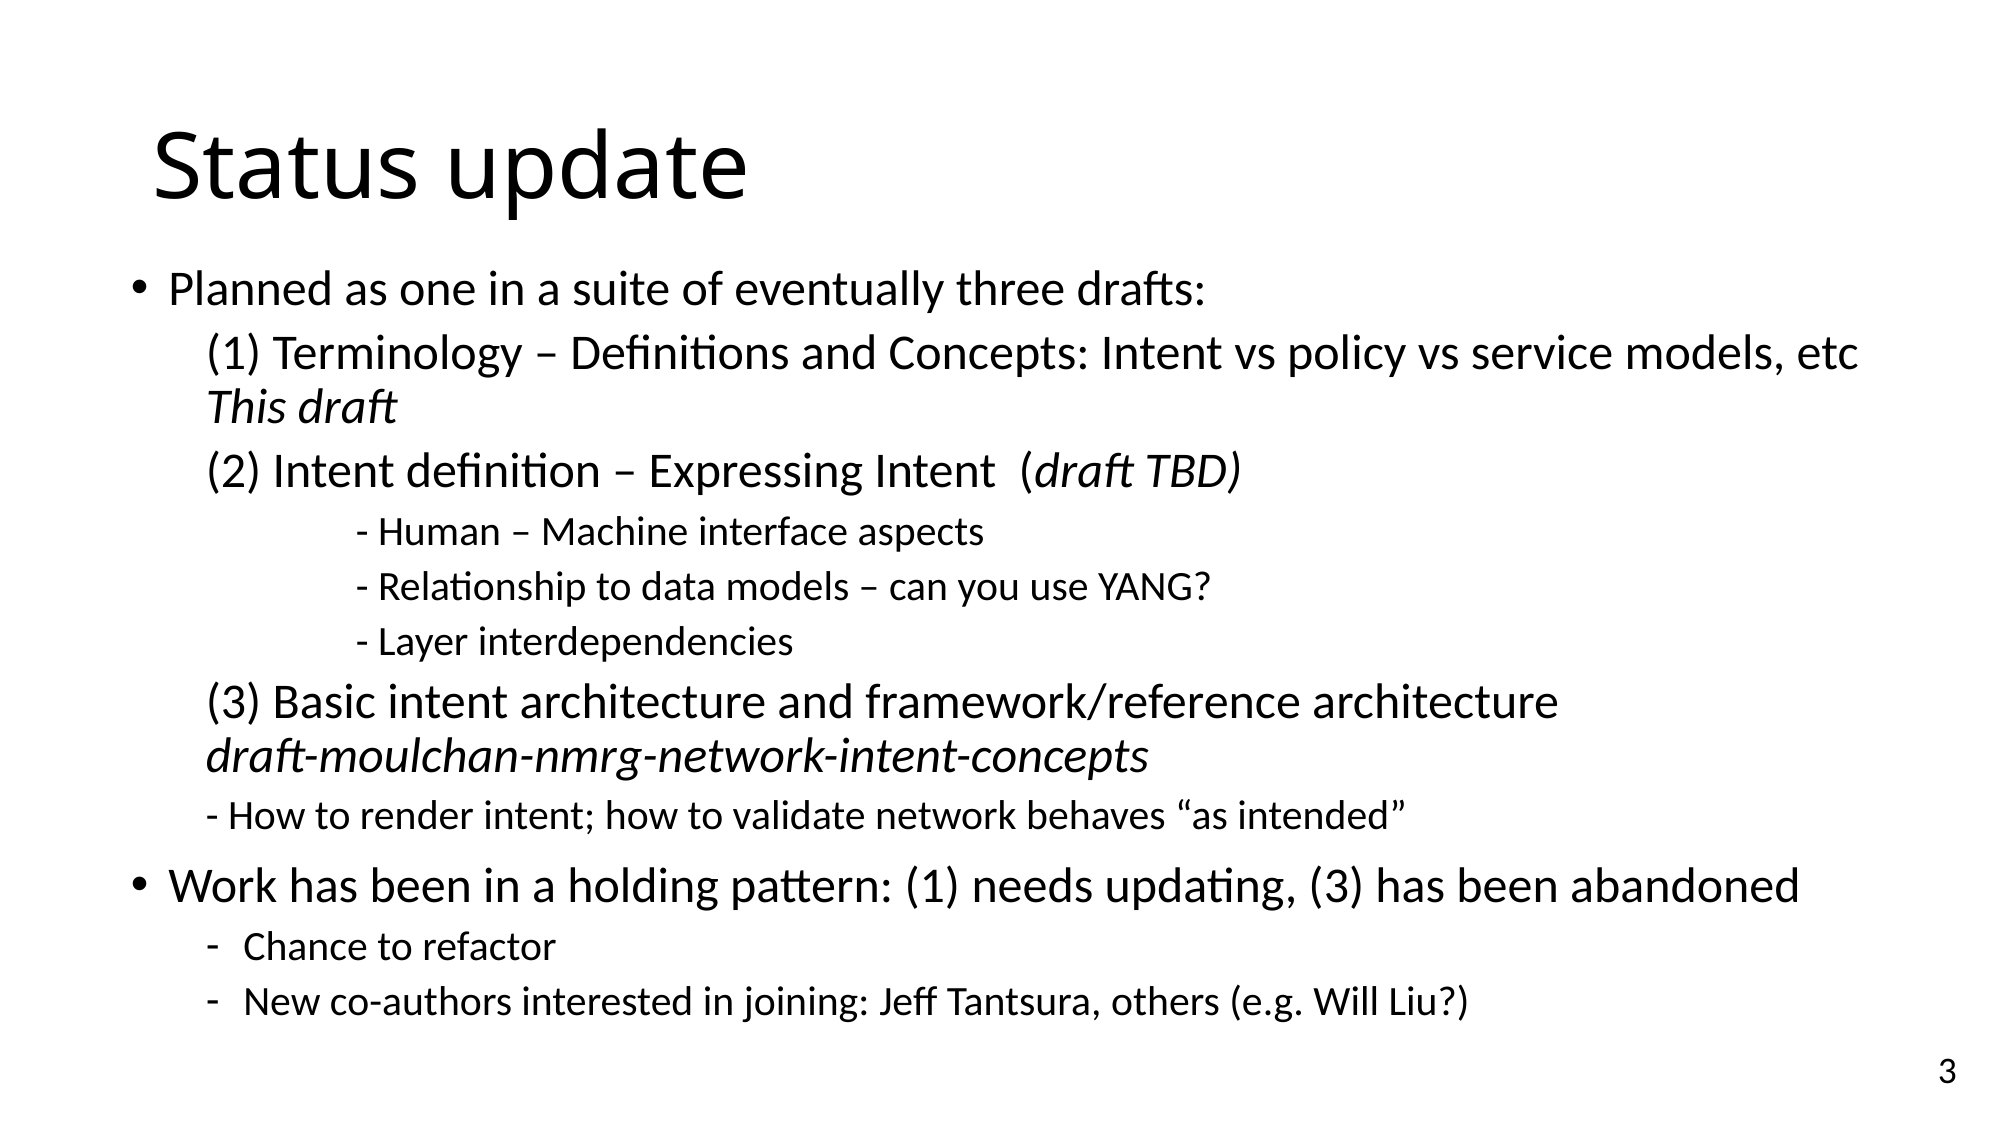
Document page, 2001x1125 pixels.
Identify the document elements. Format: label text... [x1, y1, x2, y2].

title Status update [137, 59, 1863, 254]
text_box 3 [1819, 1038, 1972, 1099]
list Planned as one in a suite of eventually three drafts: (1) Terminology – Definitions and Concepts: Intent vs policy vs service models, etc This draft (2) Intent definition – Expressing Intent (draft TBD) - Human – Machine interface aspects - Relationship to data models – can you use YANG? - Layer interdependencies (3) Basic intent architecture and framework/reference architecture draft-moulchan-nmrg-network-intent-concepts - How to render intent; how to validate network behaves “as intended” Work has been in a holding pattern: (1) needs updating, (3) has been abandoned Chance to refactor New co-authors interested in joining: Jeff Tantsura, others (e.g. Will Liu?) [115, 254, 1940, 1110]
